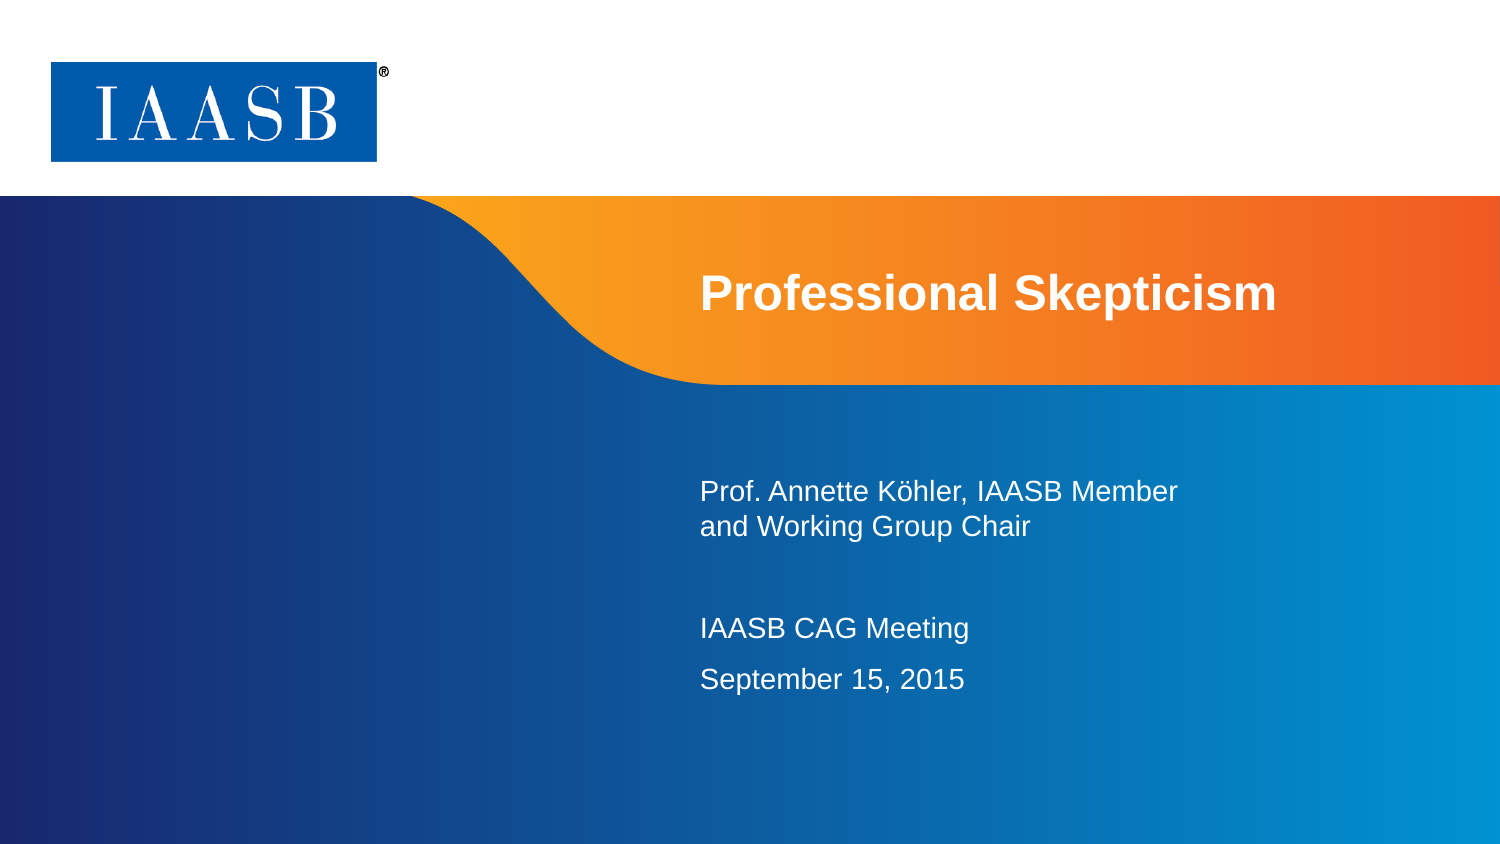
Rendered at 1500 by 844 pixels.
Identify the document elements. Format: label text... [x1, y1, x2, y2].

subtitle Prof. Annette Köhler, IAASB Member and Working Group Chair IAASB CAG Meeting September 15, 2015 [699, 471, 1203, 688]
picture [51, 62, 389, 162]
picture [412, 196, 1500, 385]
title Professional Skepticism [699, 229, 1463, 352]
